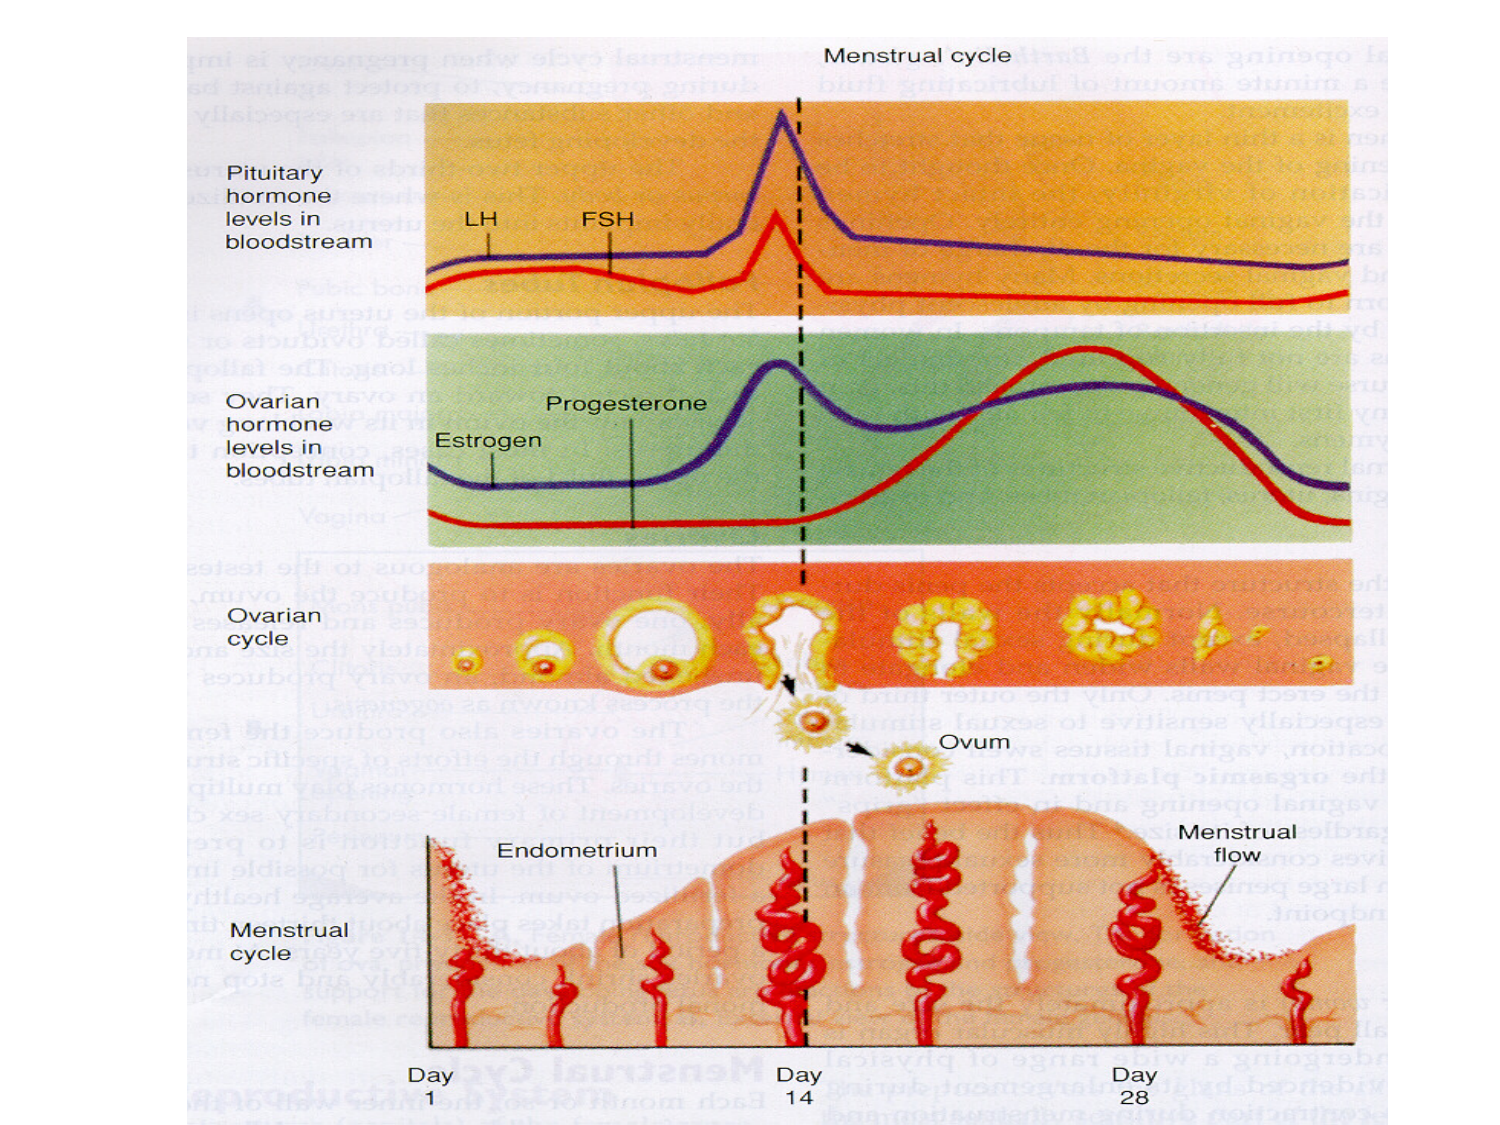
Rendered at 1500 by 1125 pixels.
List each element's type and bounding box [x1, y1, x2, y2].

picture [187, 37, 1388, 1125]
